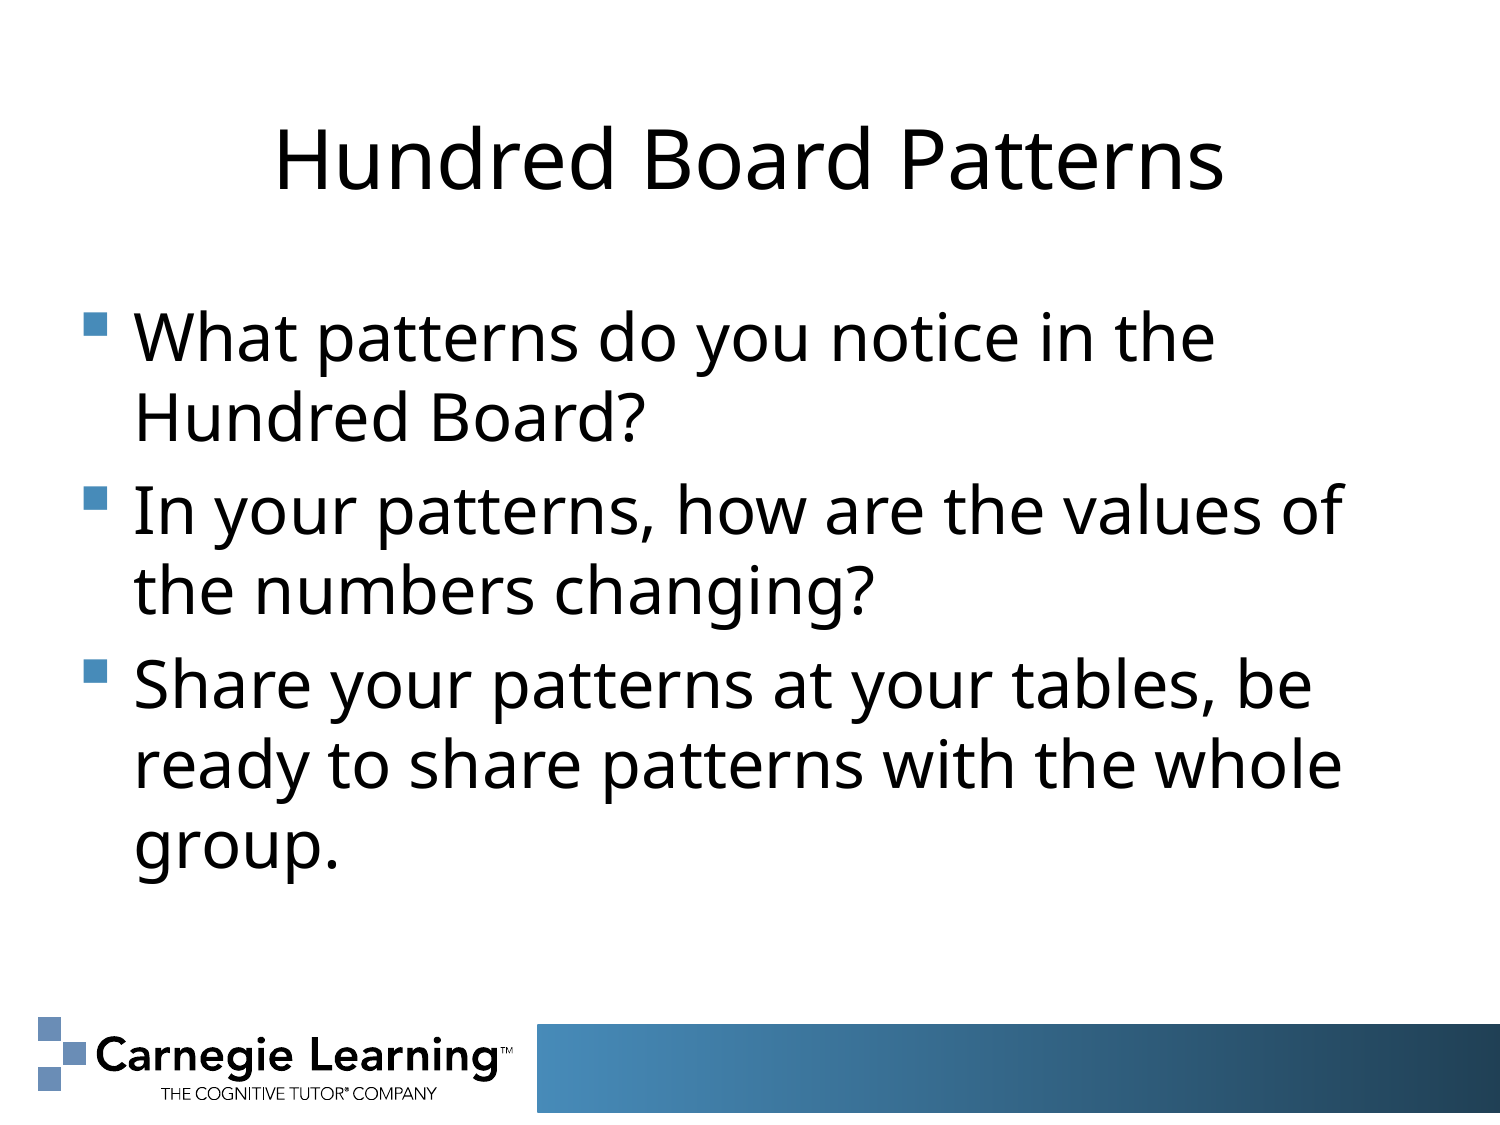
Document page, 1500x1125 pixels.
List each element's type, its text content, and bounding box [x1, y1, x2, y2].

text_box What patterns do you notice in the Hundred Board? In your patterns, how are the values of the numbers changing? Share your patterns at your tables, be ready to share patterns with the whole group. [62, 287, 1463, 988]
text_box Hundred Board Patterns [37, 62, 1463, 250]
